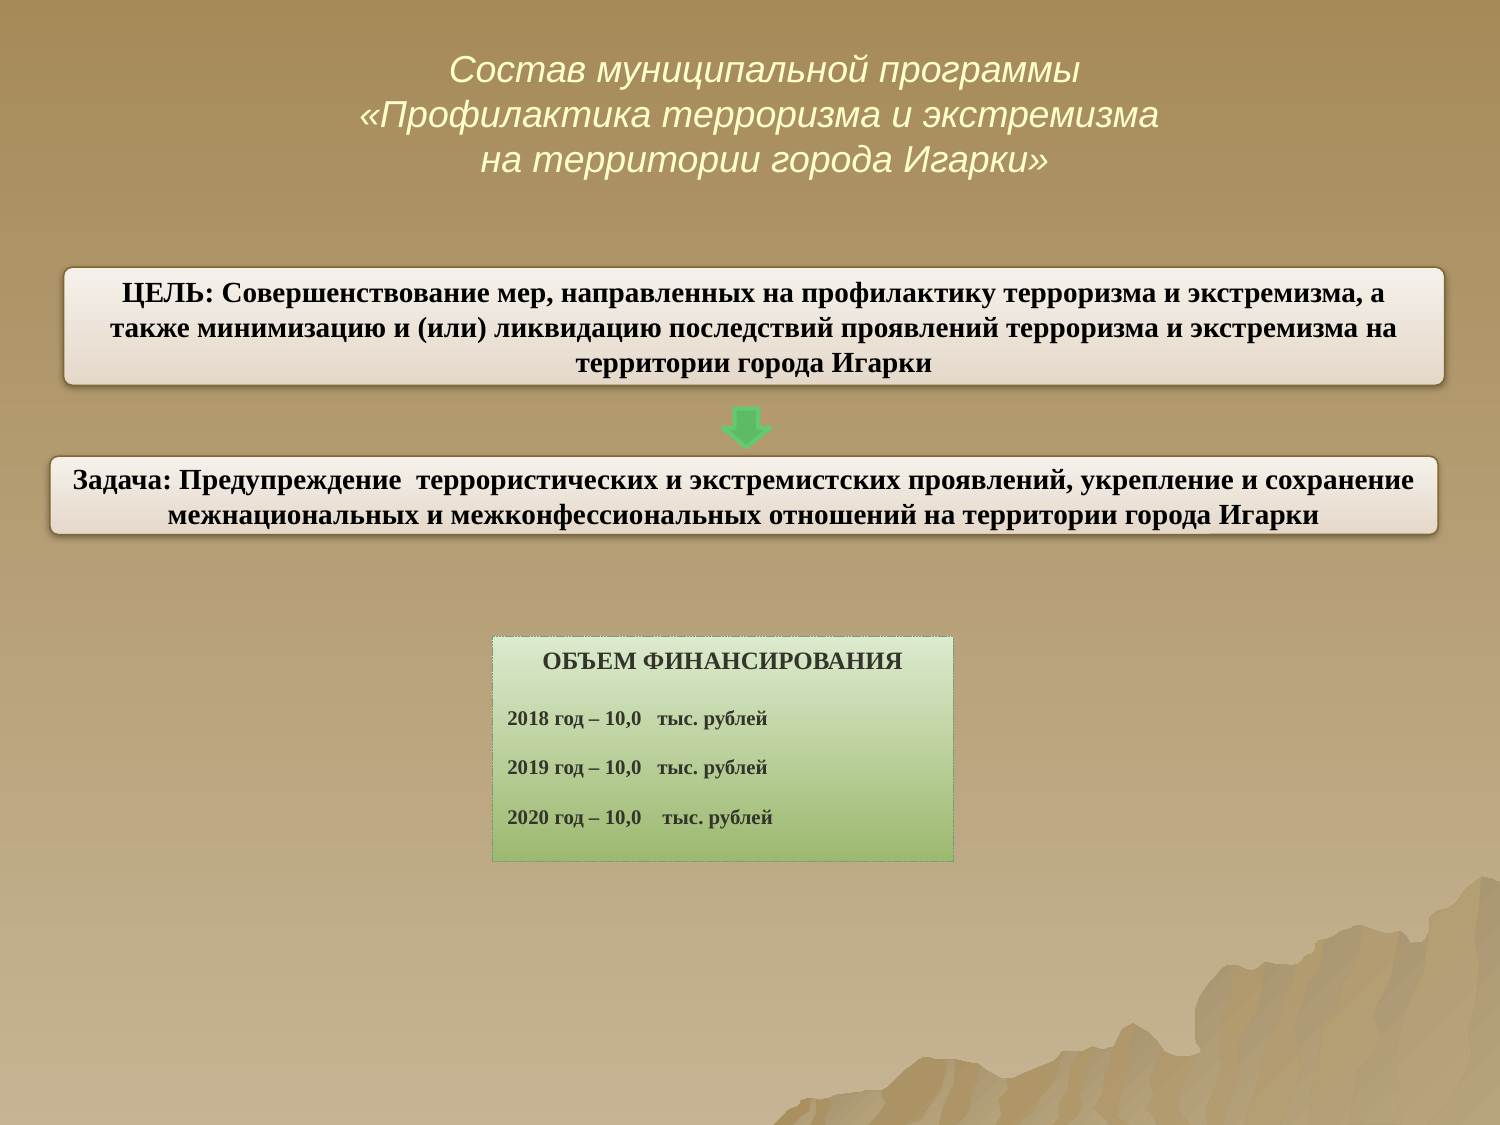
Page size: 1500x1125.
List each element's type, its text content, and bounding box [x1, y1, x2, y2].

text_box [720, 406, 773, 449]
text_box ЦЕЛЬ: Совершенствование мер, направленных на профилактику терроризма и экстремизма, а также минимизацию и (или) ликвидацию последствий проявлений терроризма и экстремизма на территории города Игарки [62, 266, 1446, 387]
text_box Задача: Предупреждение террористических и экстремистских проявлений, укрепление и сохранение межнациональных и межконфессиональных отношений на территории города Игарки [49, 455, 1439, 536]
text_box Состав муниципальной программы «Профилактика терроризма и экстремизма на территории города Игарки» [29, 46, 1500, 179]
text_box ОБЪЕМ ФИНАНСИРОВАНИЯ 2018 год – 10,0 тыс. рублей 2019 год – 10,0 тыс. рублей 2020 год – 10,0 тыс. рублей [492, 636, 954, 862]
